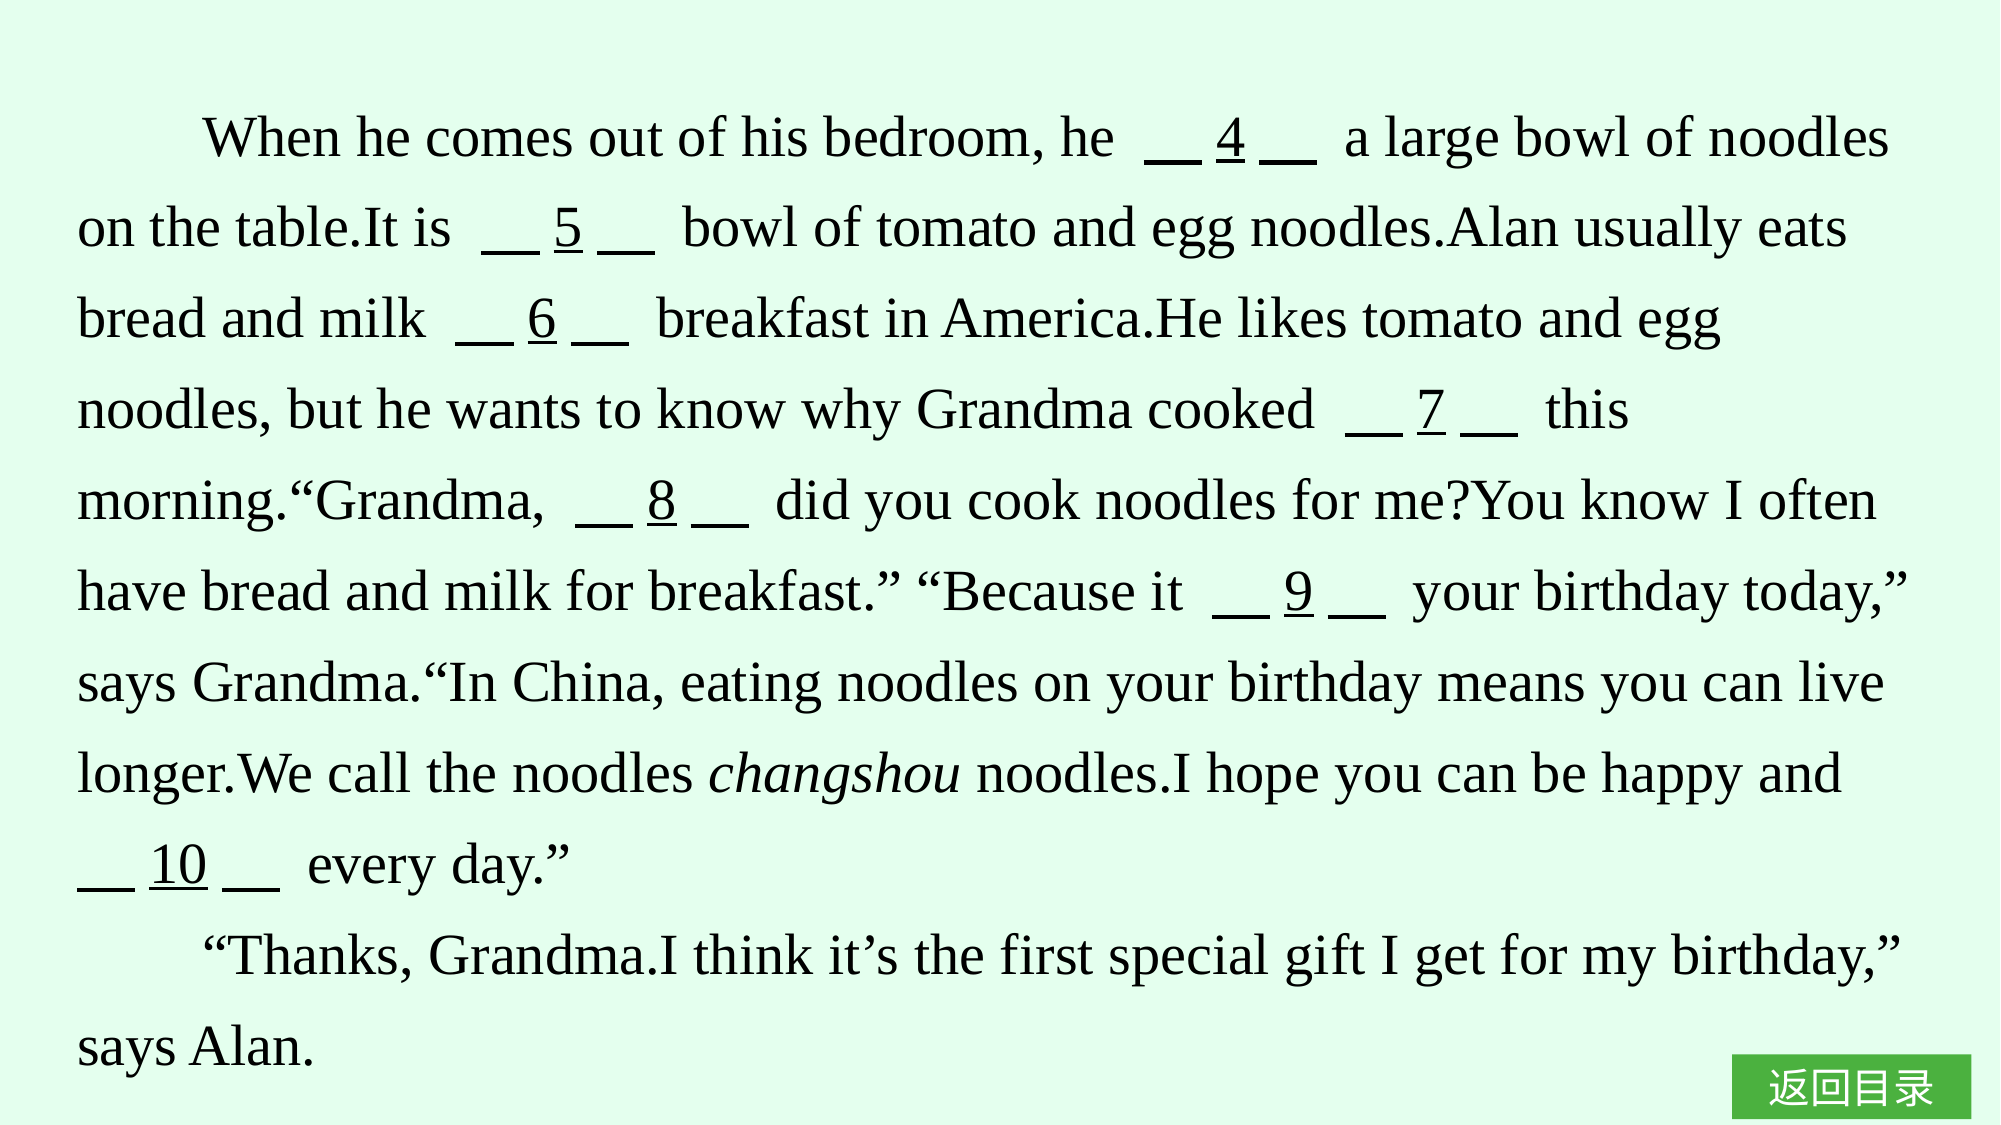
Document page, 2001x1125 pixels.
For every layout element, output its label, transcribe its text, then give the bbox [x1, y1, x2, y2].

text_box When he comes out of his bedroom, he 4 a large bowl of noodles on the table.It is 5 bowl of tomato and egg noodles.Alan usually eats bread and milk 6 breakfast in America.He likes tomato and egg noodles, but he wants to know why Grandma cooked 7 this morning.“Grandma, 8 did you cook noodles for me?You know I often have bread and milk for breakfast.” “Because it 9 your birthday today,” says Grandma.“In China, eating noodles on your birthday means you can live longer.We call the noodles changshou noodles.I hope you can be happy and 10 every day.” “Thanks, Grandma.I think it’s the first special gift I get for my birthday,” says Alan. [62, 69, 1938, 1085]
